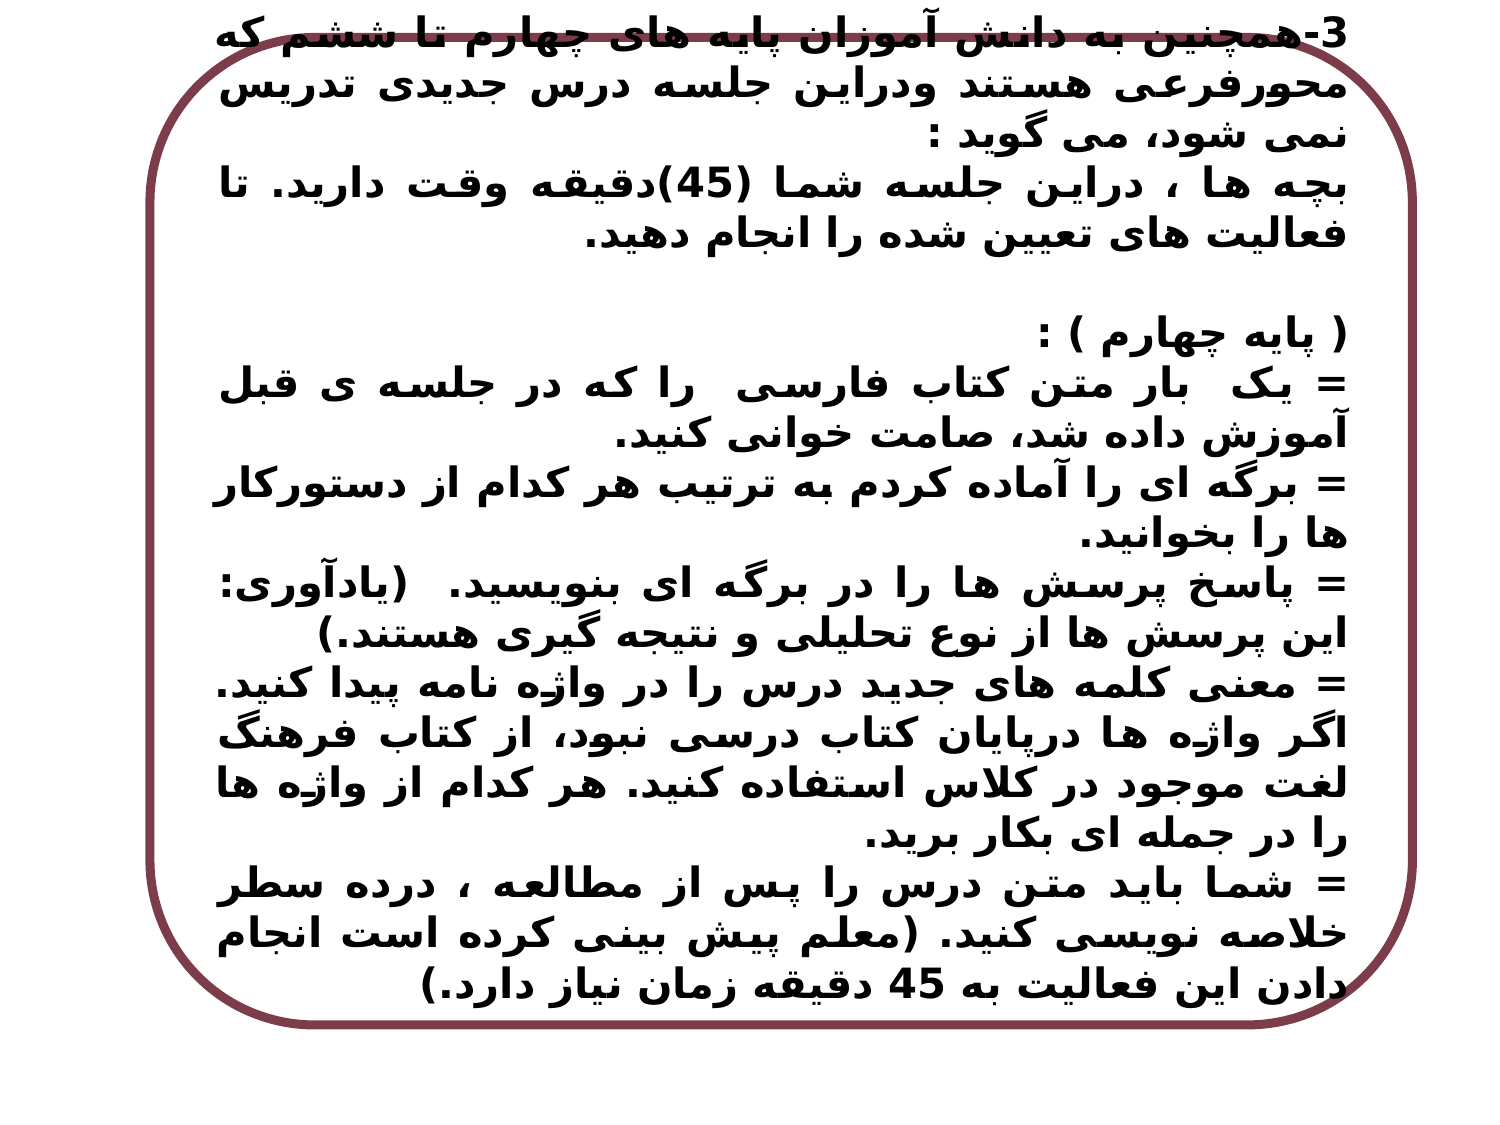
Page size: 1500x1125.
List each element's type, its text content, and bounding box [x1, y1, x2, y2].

text_box 3-همچنین به دانش آموزان پایه های چهارم تا ششم که محورفرعی هستند ودراین جلسه درس جدیدی تدریس نمی شود، می گوید : بچه ها ، دراین جلسه شما (45)دقیقه وقت دارید. تا فعالیت های تعیین شده را انجام دهید. ( پایه چهارم ) : = یک بار متن کتاب فارسی را که در جلسه ی قبل آموزش داده شد، صامت خوانی کنید. = برگه ای را آماده کردم به ترتیب هر کدام از دستورکار ها را بخوانید. = پاسخ پرسش ها را در برگه ای بنویسید. (یادآوری: این پرسش ها از نوع تحلیلی و نتیجه گیری هستند.) = معنی کلمه های جدید درس را در واژه نامه پیدا کنید. اگر واژه ها درپایان کتاب درسی نبود، از کتاب فرهنگ لغت موجود در کلاس استفاده کنید. هر کدام از واژه ها را در جمله ای بکار برید. = شما باید متن درس را پس از مطالعه ، درده سطر خلاصه نویسی کنید. (معلم پیش بینی کرده است انجام دادن این فعالیت به 45 دقیقه زمان نیاز دارد.) [145, 32, 1417, 1030]
